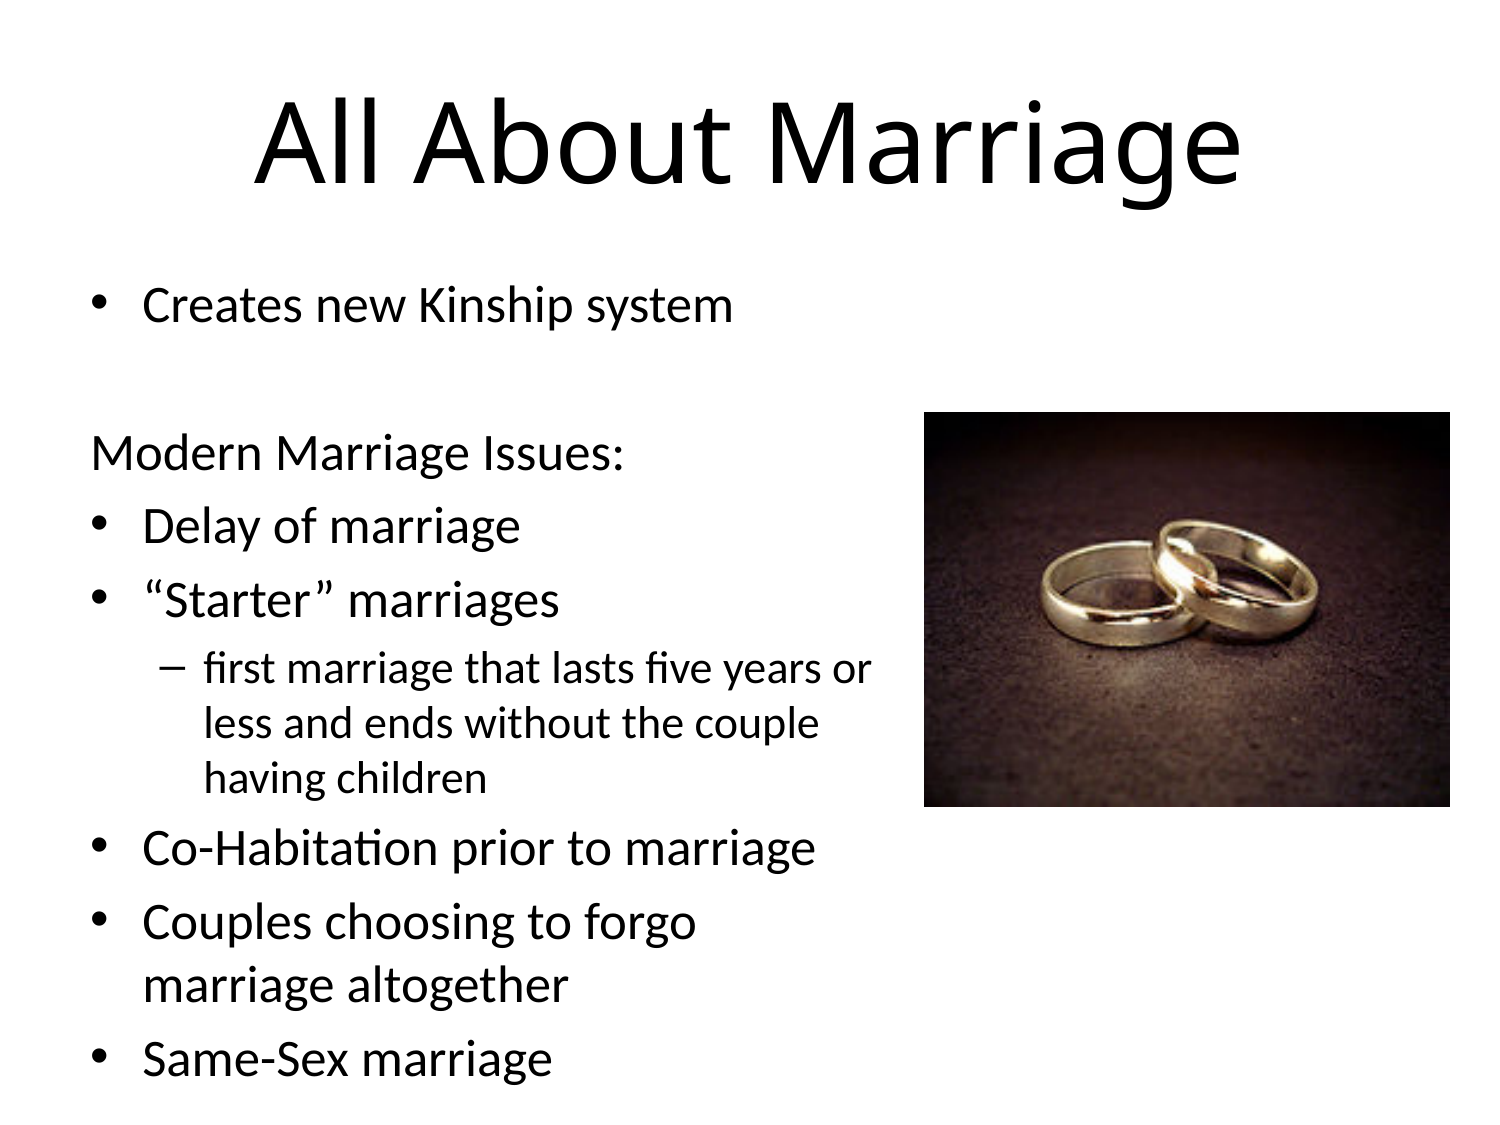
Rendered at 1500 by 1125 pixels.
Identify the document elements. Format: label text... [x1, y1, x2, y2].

list Creates new Kinship system Modern Marriage Issues: Delay of marriage “Starter” marriages first marriage that lasts five years or less and ends without the couple having children Co-Habitation prior to marriage Couples choosing to forgo marriage altogether Same-Sex marriage [75, 262, 900, 1100]
picture [924, 412, 1451, 807]
title All About Marriage [75, 45, 1425, 233]
